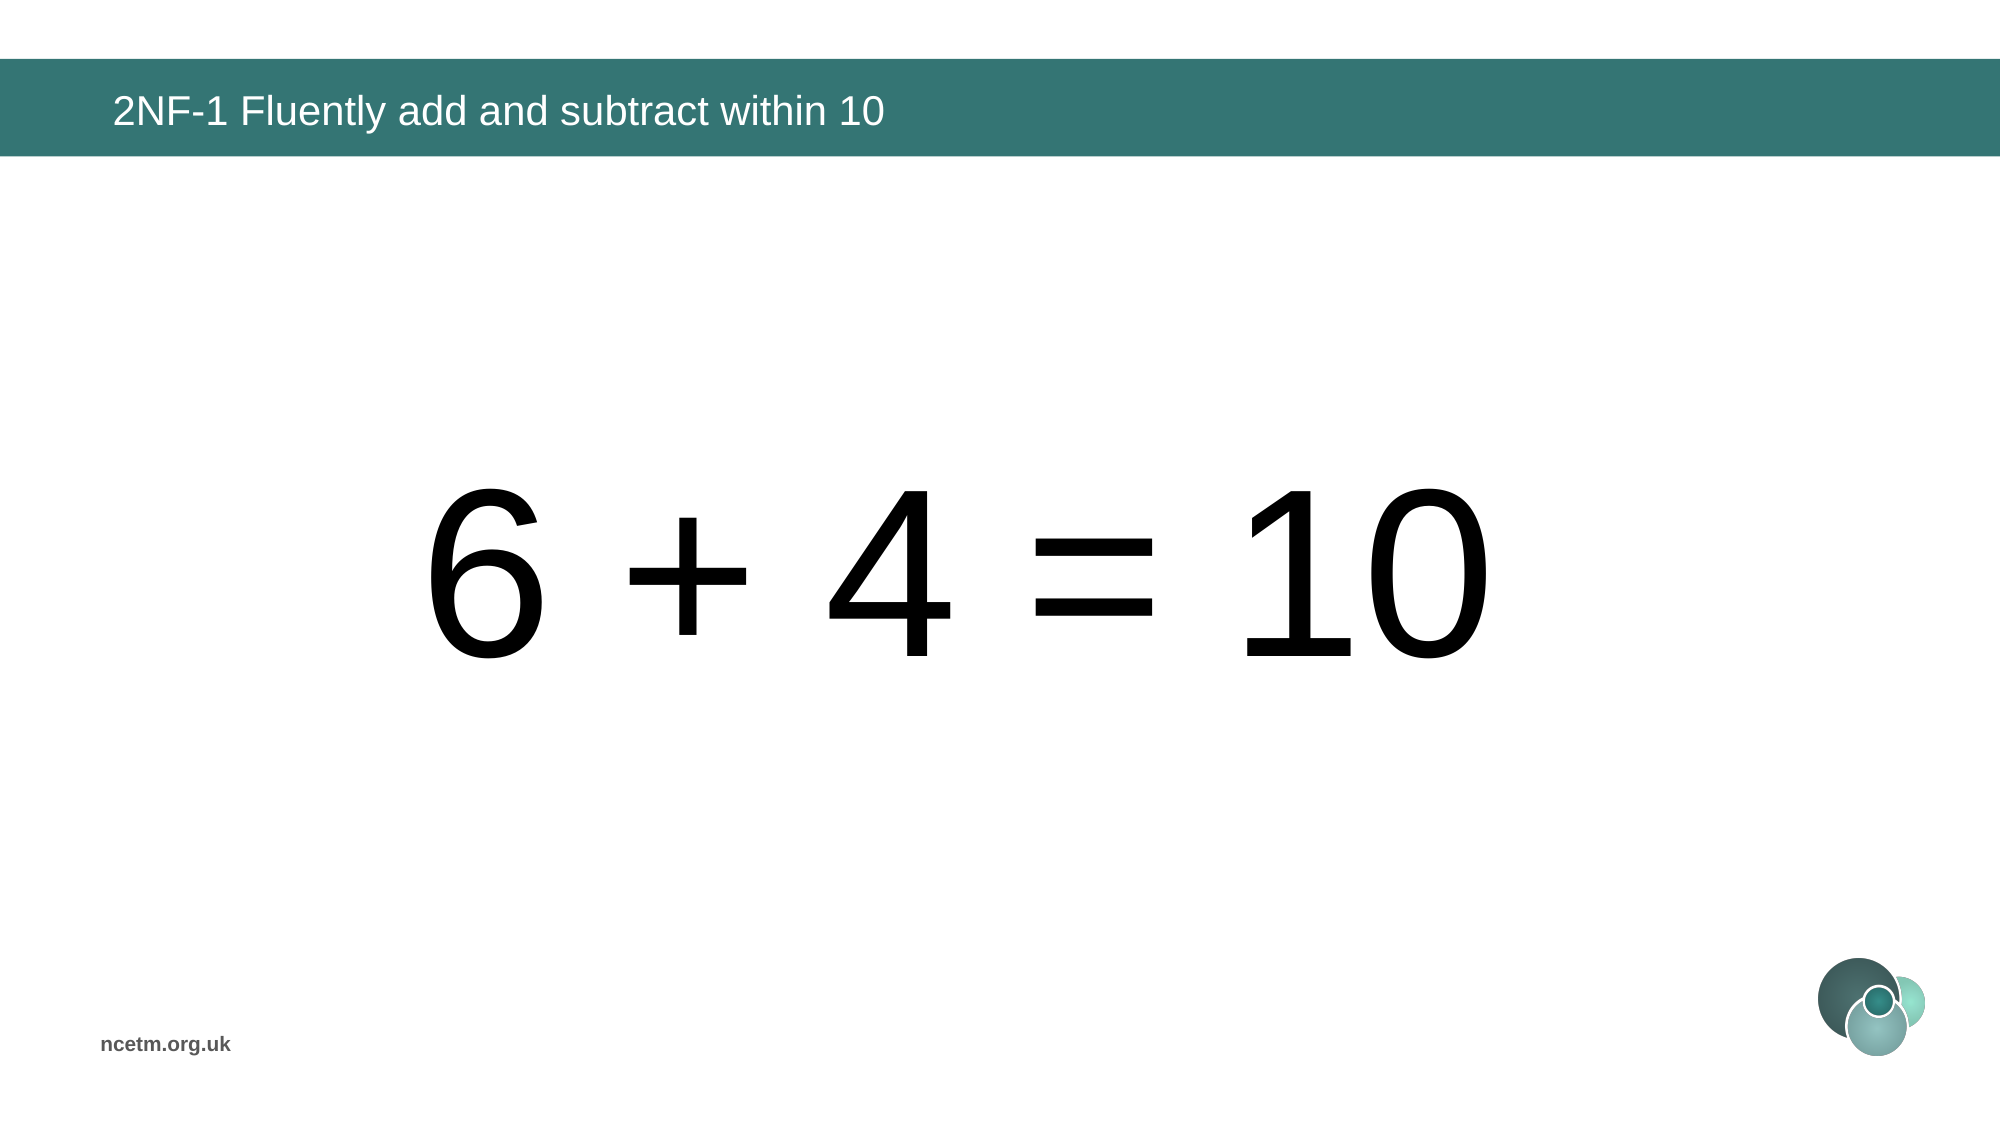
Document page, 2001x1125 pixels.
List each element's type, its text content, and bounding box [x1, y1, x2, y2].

text_box 10 [1214, 409, 1511, 712]
text_box 6 + 4 = [404, 409, 1214, 712]
title 2NF-1 Fluently add and subtract within 10 [97, 76, 1945, 147]
picture [1818, 958, 1925, 1056]
